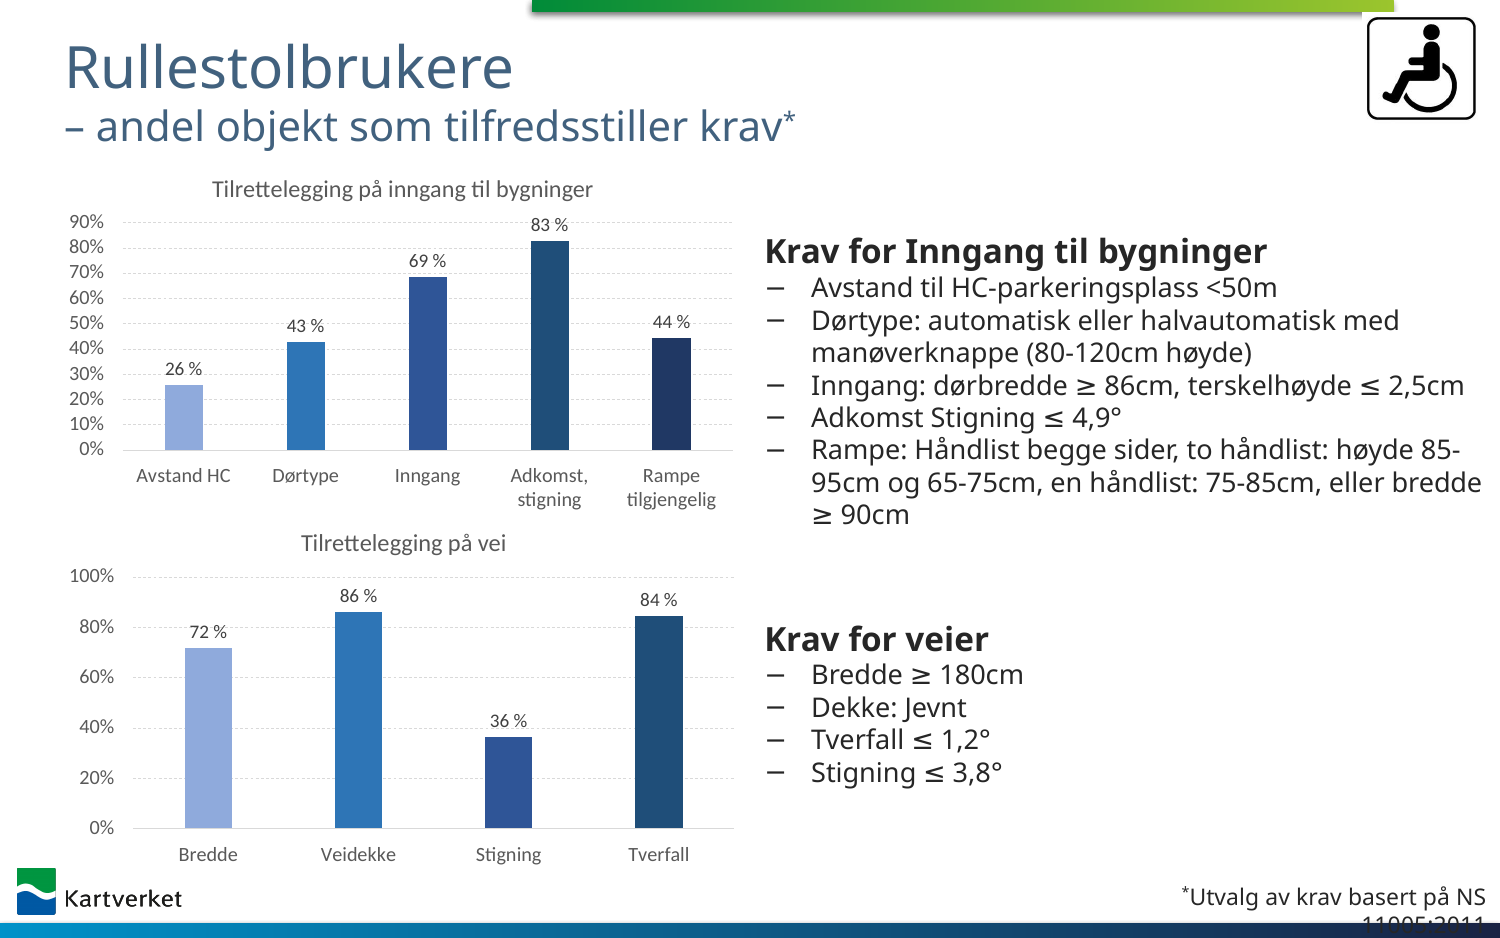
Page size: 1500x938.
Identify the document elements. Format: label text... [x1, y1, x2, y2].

text_box Krav for veier Bredde ≥ 180cm Dekke: Jevnt Tverfall ≤ 1,2° Stigning ≤ 3,8° [749, 610, 1500, 795]
text_box Krav for Inngang til bygninger Avstand til HC-parkeringsplass <50m Dørtype: automatisk eller halvautomatisk med manøverknappe (80-120cm høyde) Inngang: dørbredde ≥ 86cm, terskelhøyde ≤ 2,5cm Adkomst Stigning ≤ 4,9° Rampe: Håndlist begge sider, to håndlist: høyde 85-95cm og 65-75cm, en håndlist: 75-85cm, eller bredde ≥ 90cm [749, 223, 1500, 538]
picture [1362, 12, 1481, 126]
text_box *Utvalg av krav basert på NS 11005:2011 [1068, 873, 1500, 938]
text_box Rullestolbrukere – andel objekt som tilfredsstiller krav* [49, 25, 1431, 158]
picture [62, 166, 744, 519]
picture [62, 520, 746, 874]
